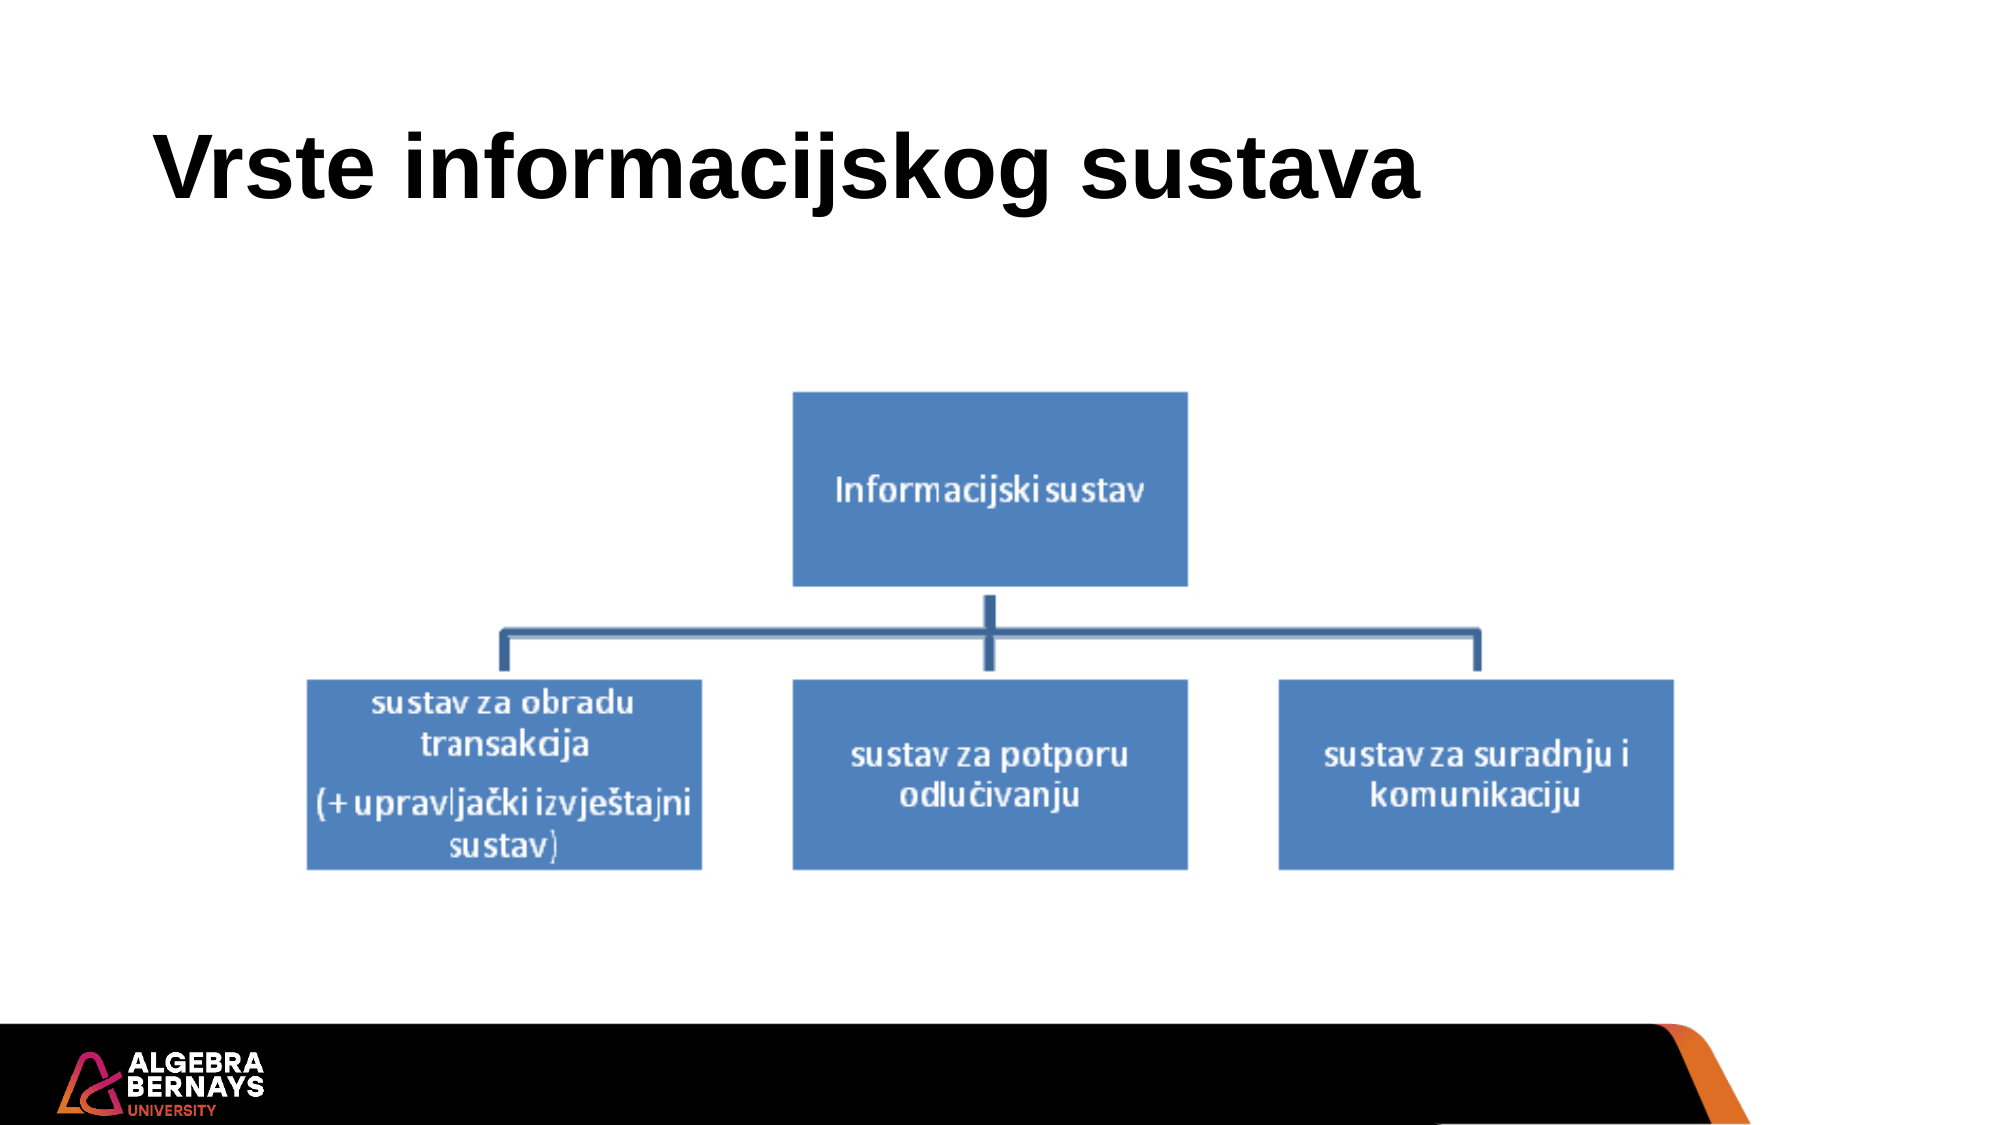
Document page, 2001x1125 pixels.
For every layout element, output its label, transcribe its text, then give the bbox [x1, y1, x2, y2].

title Vrste informacijskog sustava [137, 59, 1863, 278]
picture [0, 1023, 1958, 1125]
picture [261, 363, 1704, 879]
